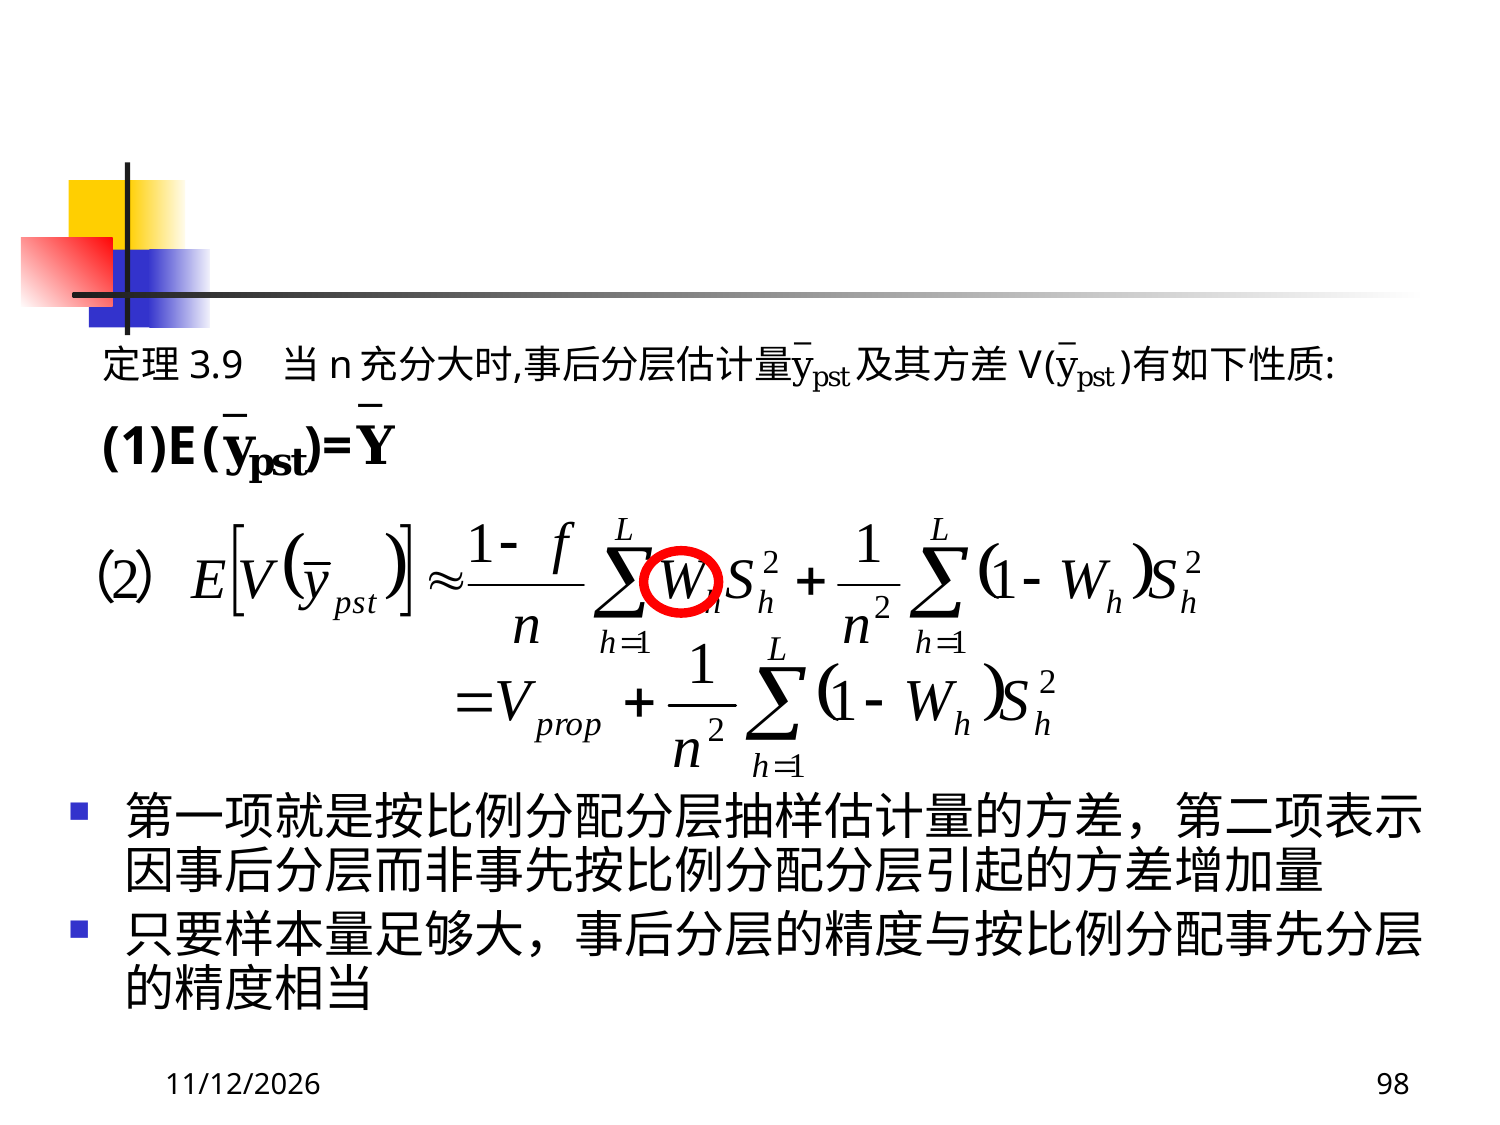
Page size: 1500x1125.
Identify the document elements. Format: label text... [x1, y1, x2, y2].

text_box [442, 621, 1074, 790]
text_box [82, 503, 1216, 667]
slide_number 98 [1112, 1048, 1426, 1113]
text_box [102, 329, 1401, 531]
list 第一项就是按比例分配分层抽样估计量的方差，第二项表示因事后分层而非事先按比例分配分层引起的方差增加量 只要样本量足够大，事后分层的精度与按比例分配事先分层的精度相当 [52, 330, 1470, 1048]
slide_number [149, 1048, 463, 1113]
